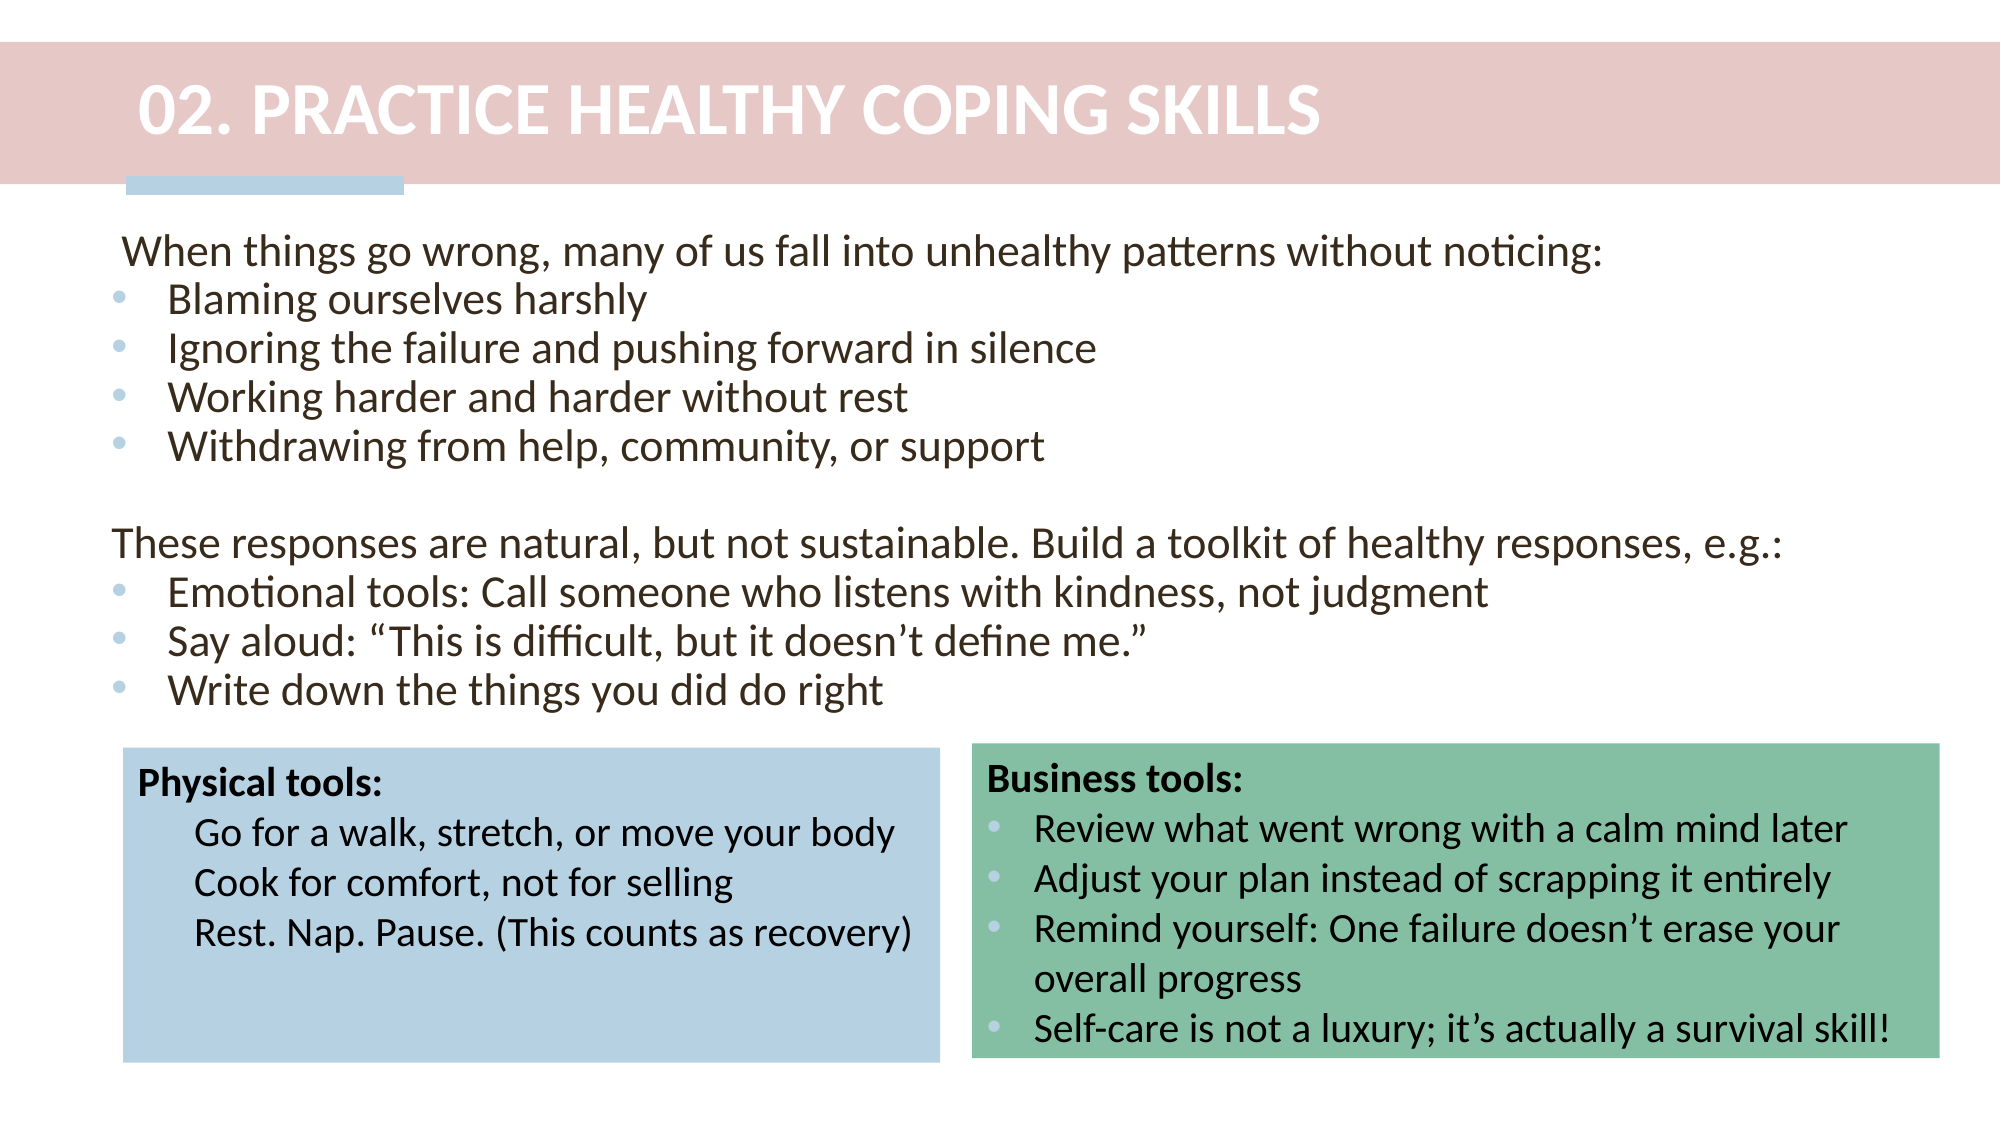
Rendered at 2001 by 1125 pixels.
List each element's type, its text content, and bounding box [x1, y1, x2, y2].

text_box Business tools: Review what went wrong with a calm mind later Adjust your plan instead of scrapping it entirely Remind yourself: One failure doesn’t erase your overall progress Self-care is not a luxury; it’s actually a survival skill! [972, 743, 1940, 1059]
text_box Physical tools: Go for a walk, stretch, or move your body Cook for comfort, not for selling Rest. Nap. Pause. (This counts as recovery) [123, 747, 941, 1063]
list When things go wrong, many of us fall into unhealthy patterns without noticing: Blaming ourselves harshly Ignoring the failure and pushing forward in silence Working harder and harder without rest Withdrawing from help, community, or support These responses are natural, but not sustainable. Build a toolkit of healthy responses, e.g.: Emotional tools: Call someone who listens with kindness, not judgment Say aloud: “This is difficult, but it doesn’t define me.” Write down the things you did do right [96, 219, 1962, 906]
list 02. PRACTICE HEALTHY COPING SKILLS [123, 51, 1913, 170]
